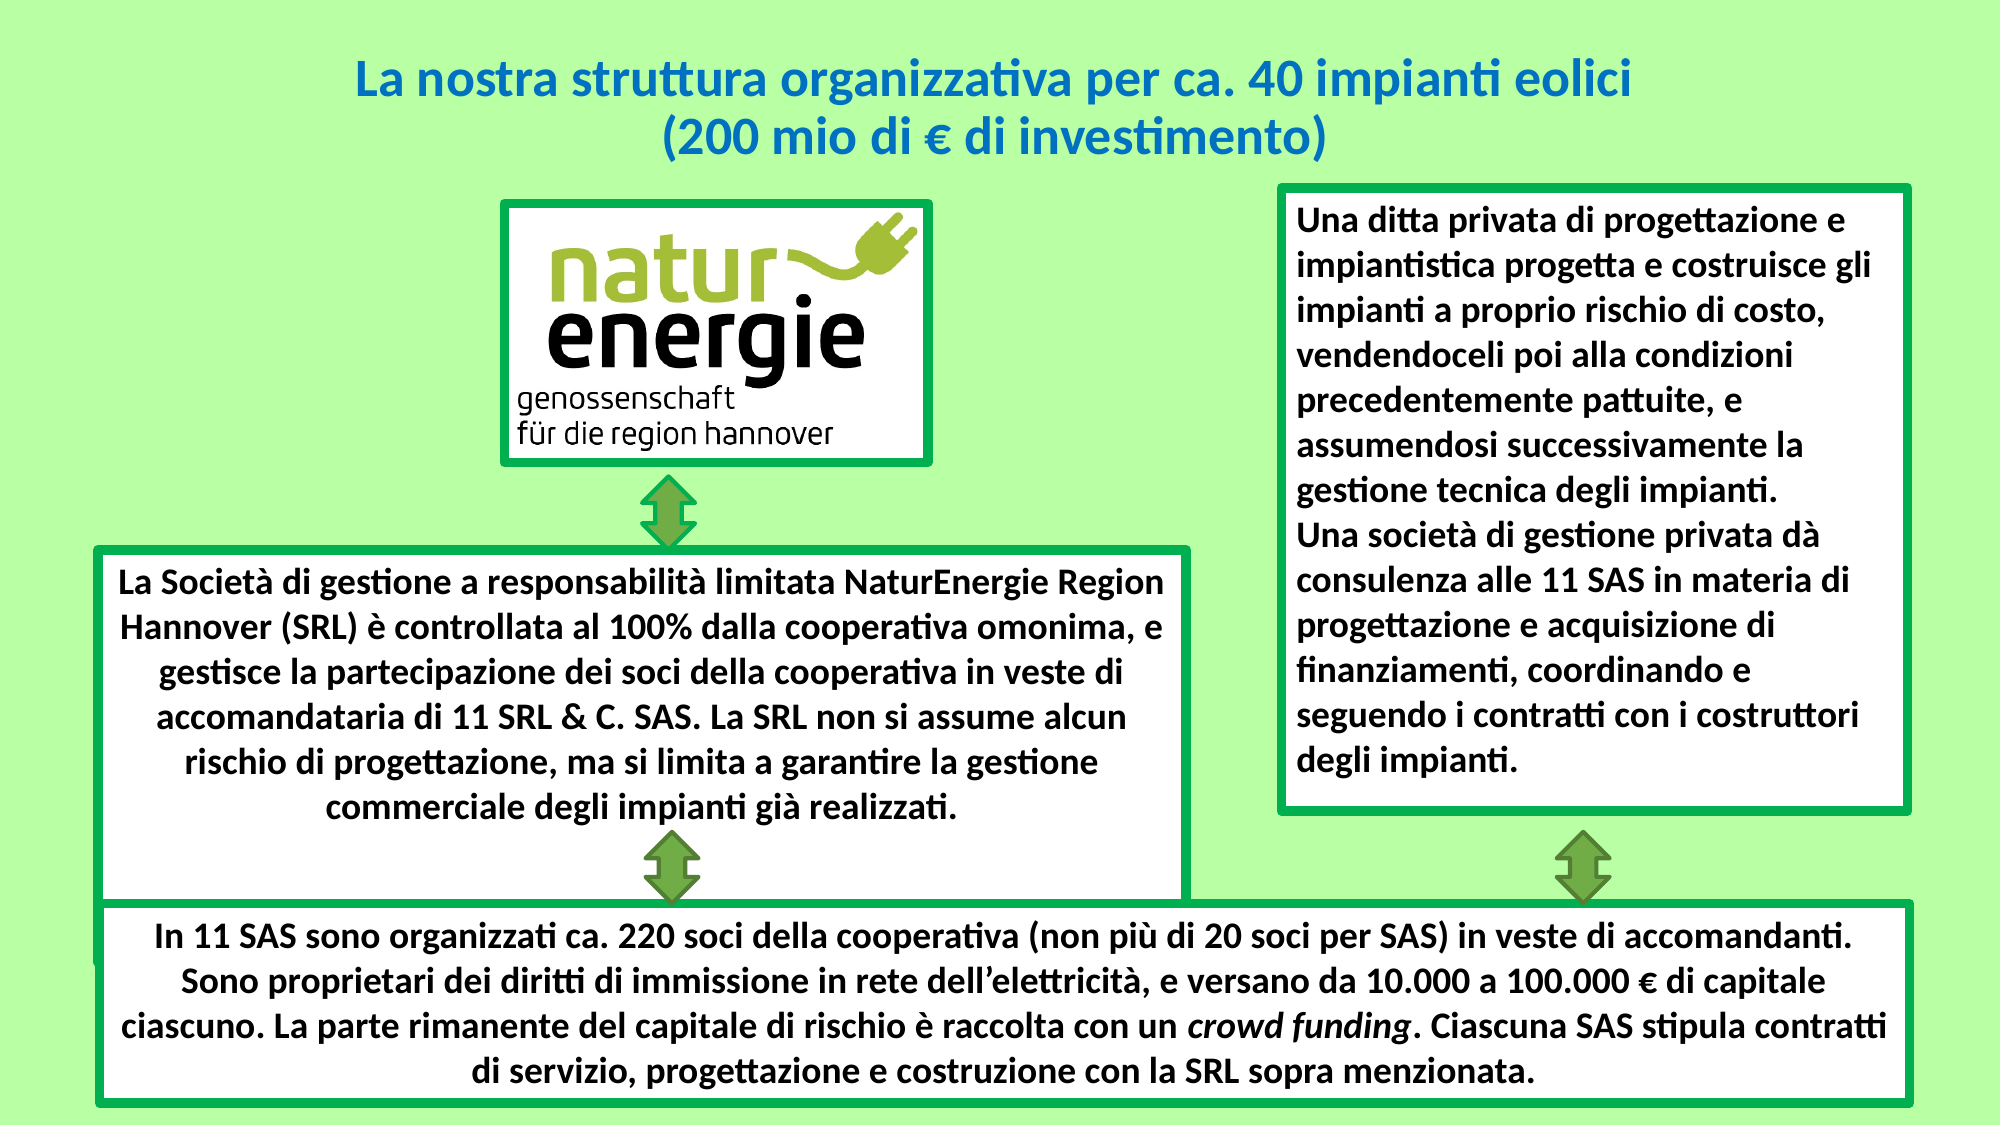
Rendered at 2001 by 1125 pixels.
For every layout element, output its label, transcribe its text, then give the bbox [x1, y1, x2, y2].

text_box [640, 474, 697, 552]
text_box La nostra struttura organizzativa per ca. 40 impianti eolici (200 mio di € di investimento) [131, 40, 1857, 176]
picture [508, 207, 924, 458]
text_box In 11 SAS sono organizzati ca. 220 soci della cooperativa (non più di 20 soci per SAS) in veste di accomandanti. Sono proprietari dei diritti di immissione in rete dell’elettricità, e versano da 10.000 a 100.000 € di capitale ciascuno. La parte rimanente del capitale di rischio è raccolta con un crowd funding. Ciascuna SAS stipula contratti di servizio, progettazione e costruzione con la SRL sopra menzionata. [98, 901, 1911, 1105]
text_box [1554, 829, 1612, 906]
text_box [643, 829, 701, 906]
text_box La Società di gestione a responsabilità limitata NaturEnergie Region Hannover (SRL) è controllata al 100% dalla cooperativa omonima, e gestisce la partecipazione dei soci della cooperativa in veste di accomandataria di 11 SRL & C. SAS. La SRL non si assume alcun rischio di progettazione, ma si limita a garantire la gestione commerciale degli impianti già realizzati. [96, 548, 1188, 964]
text_box Una ditta privata di progettazione e impiantistica progetta e costruisce gli impianti a proprio rischio di costo, vendendoceli poi alla condizioni precedentemente pattuite, e assumendosi successivamente la gestione tecnica degli impianti. Una società di gestione privata dà consulenza alle 11 SAS in materia di progettazione e acquisizione di finanziamenti, coordinando e seguendo i contratti con i costruttori degli impianti. [1281, 187, 1908, 812]
